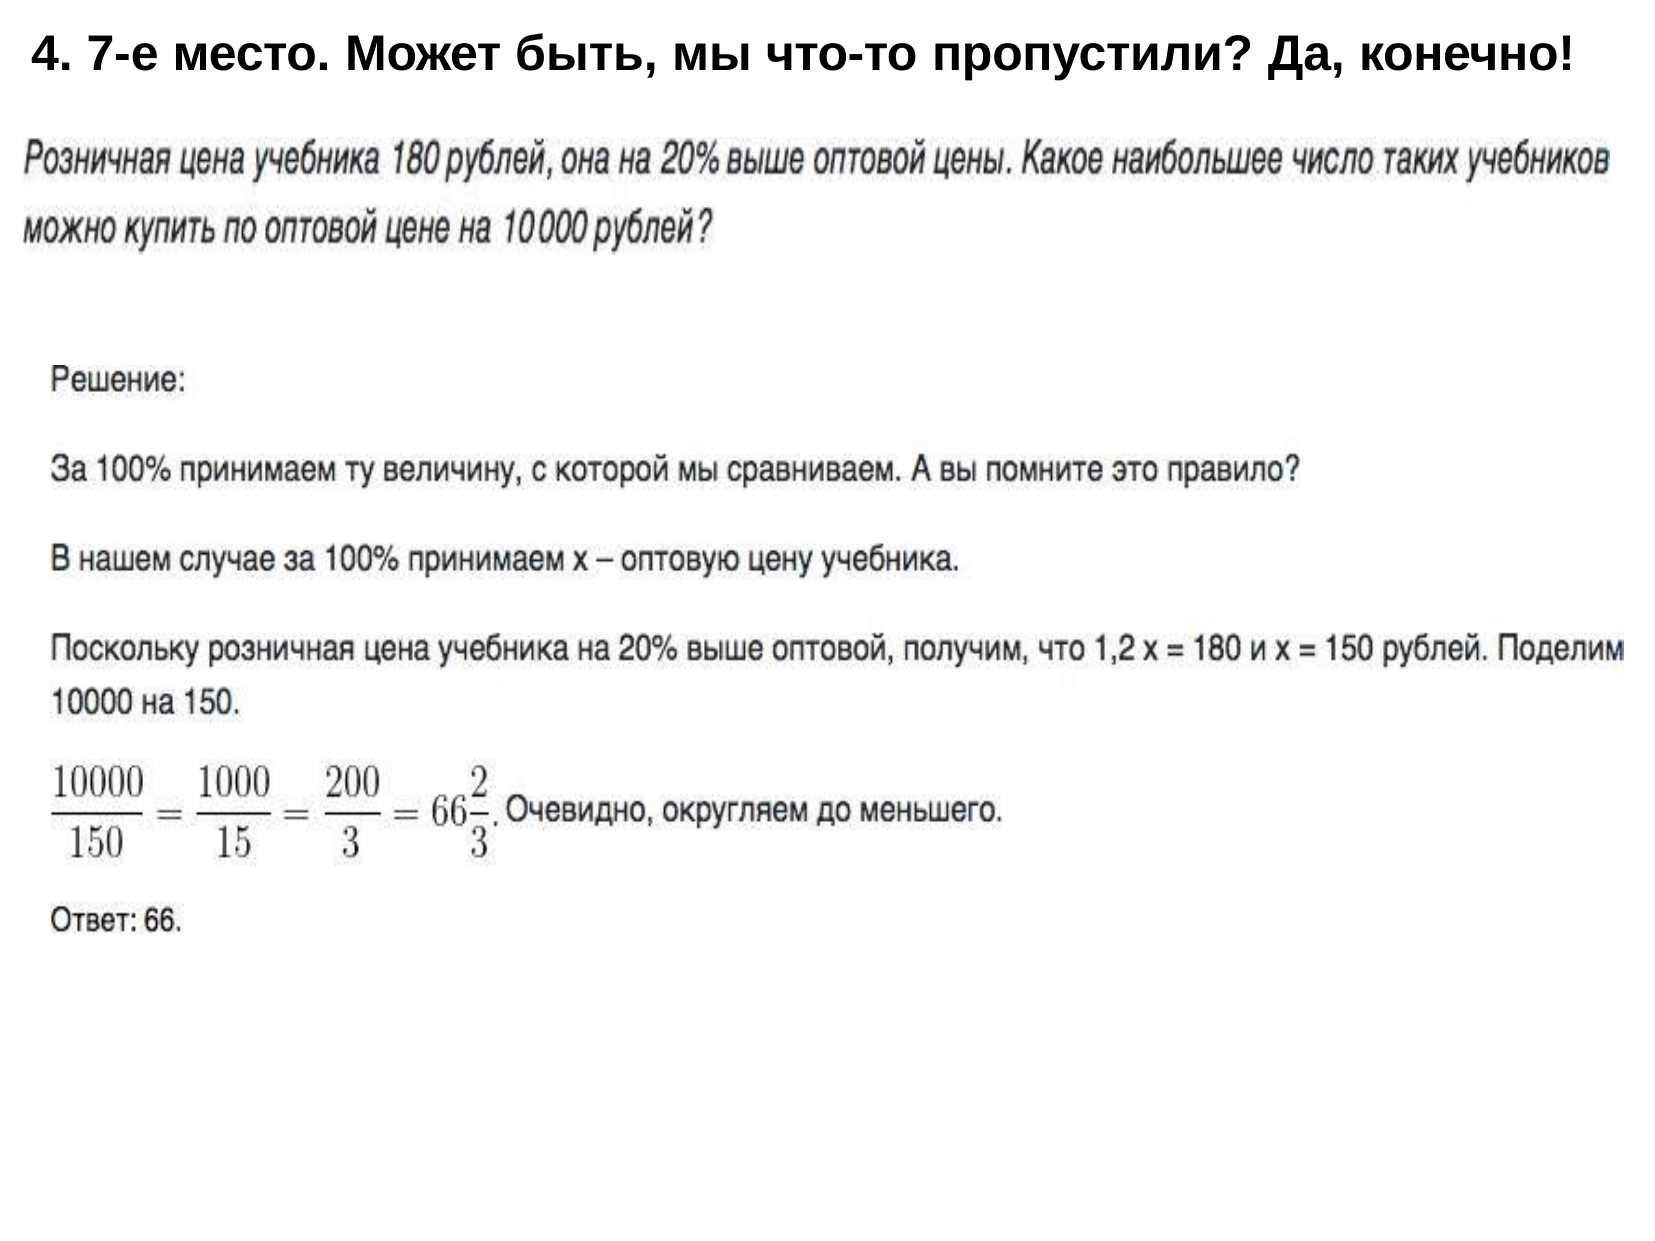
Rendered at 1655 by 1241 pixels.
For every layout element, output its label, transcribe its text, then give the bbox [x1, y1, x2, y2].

picture [50, 365, 1624, 934]
picture [23, 137, 1610, 255]
title 4. 7-е место. Может быть, мы что-то пропустили? Да, конечно! [29, 18, 1586, 137]
